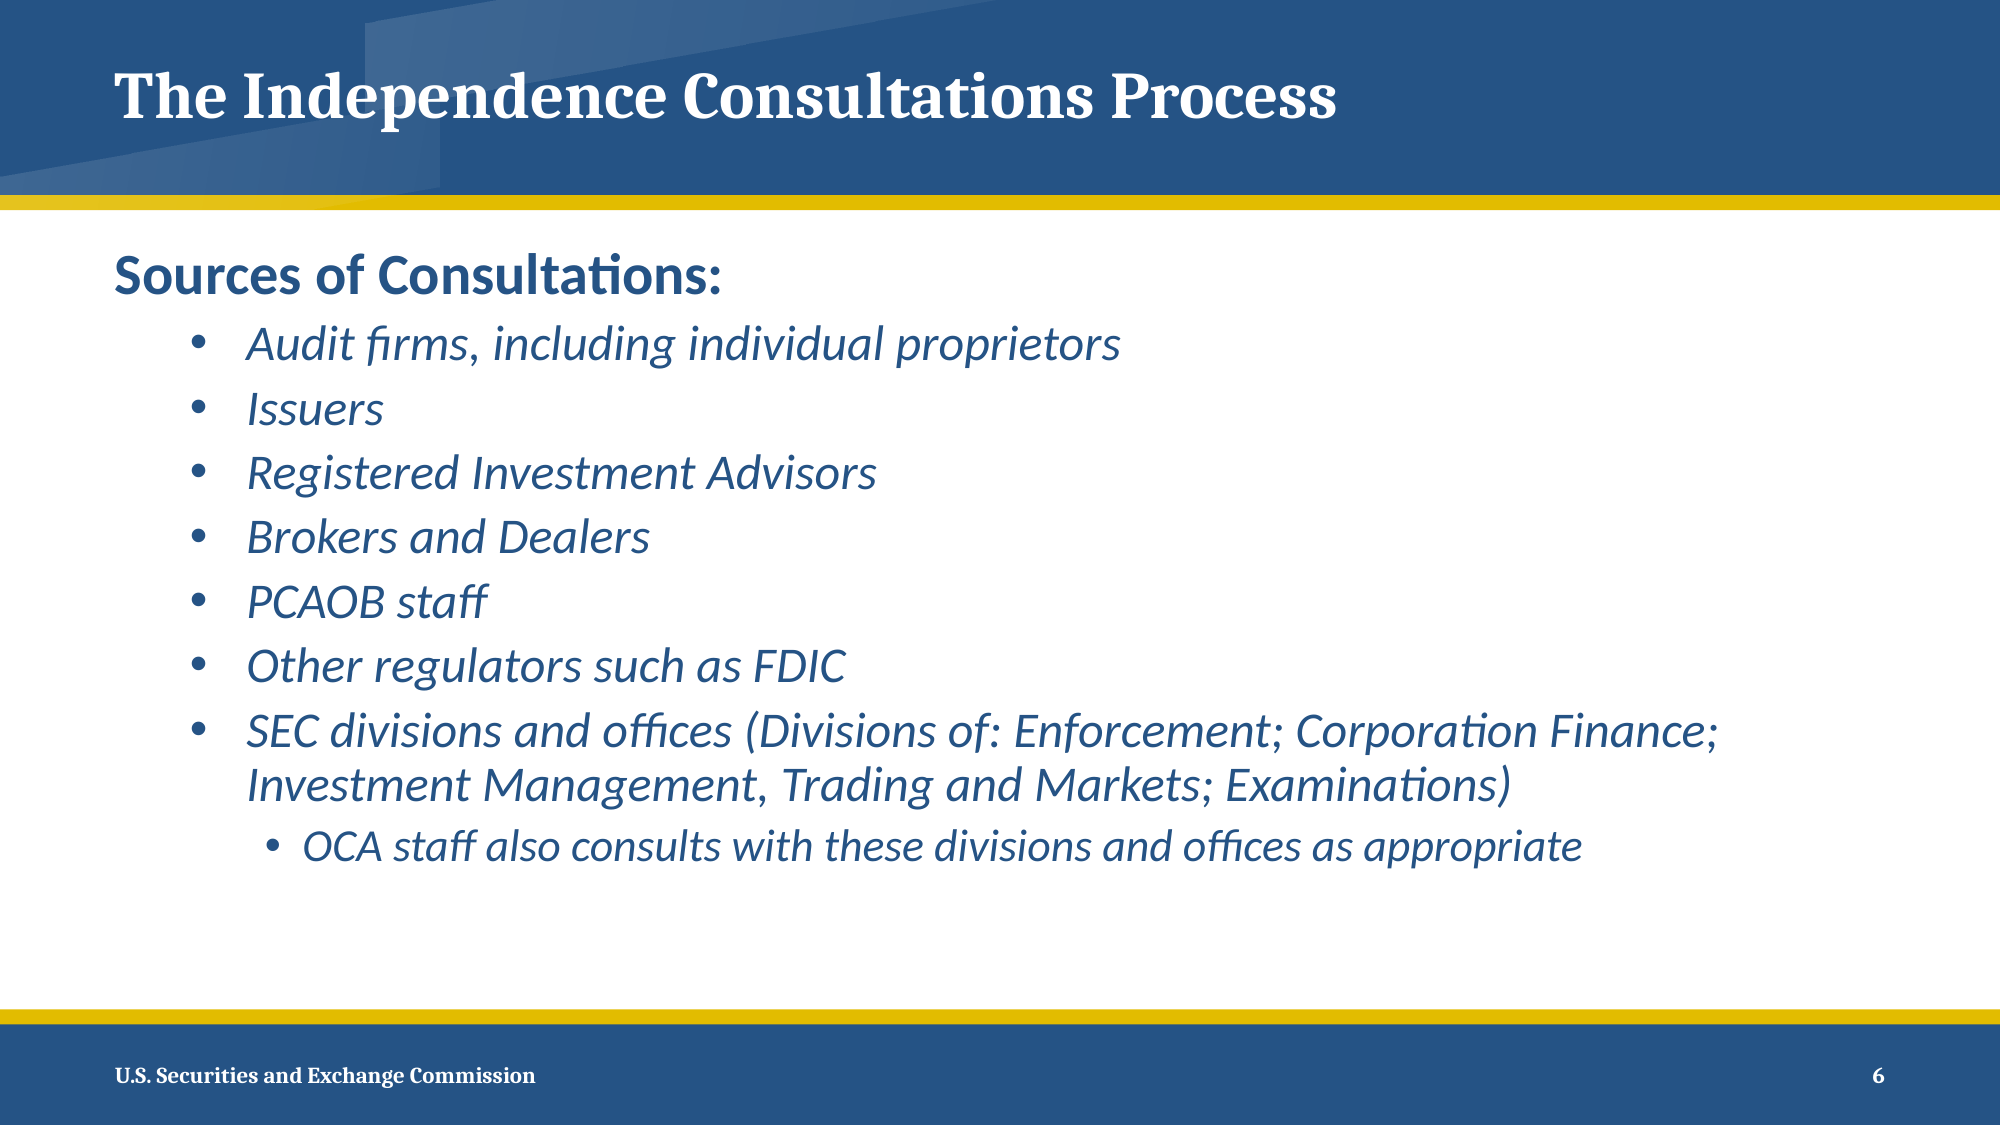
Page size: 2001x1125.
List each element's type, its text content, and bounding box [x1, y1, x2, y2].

list Sources of Consultations: Audit firms, including individual proprietors Issuers Registered Investment Advisors Brokers and Dealers PCAOB staff Other regulators such as FDIC SEC divisions and offices (Divisions of: Enforcement; Corporation Finance; Investment Management, Trading and Markets; Examinations) OCA staff also consults with these divisions and offices as appropriate [99, 236, 1900, 980]
slide_number 6 [1449, 1059, 1900, 1090]
title The Independence Consultations Process [99, 32, 1900, 161]
